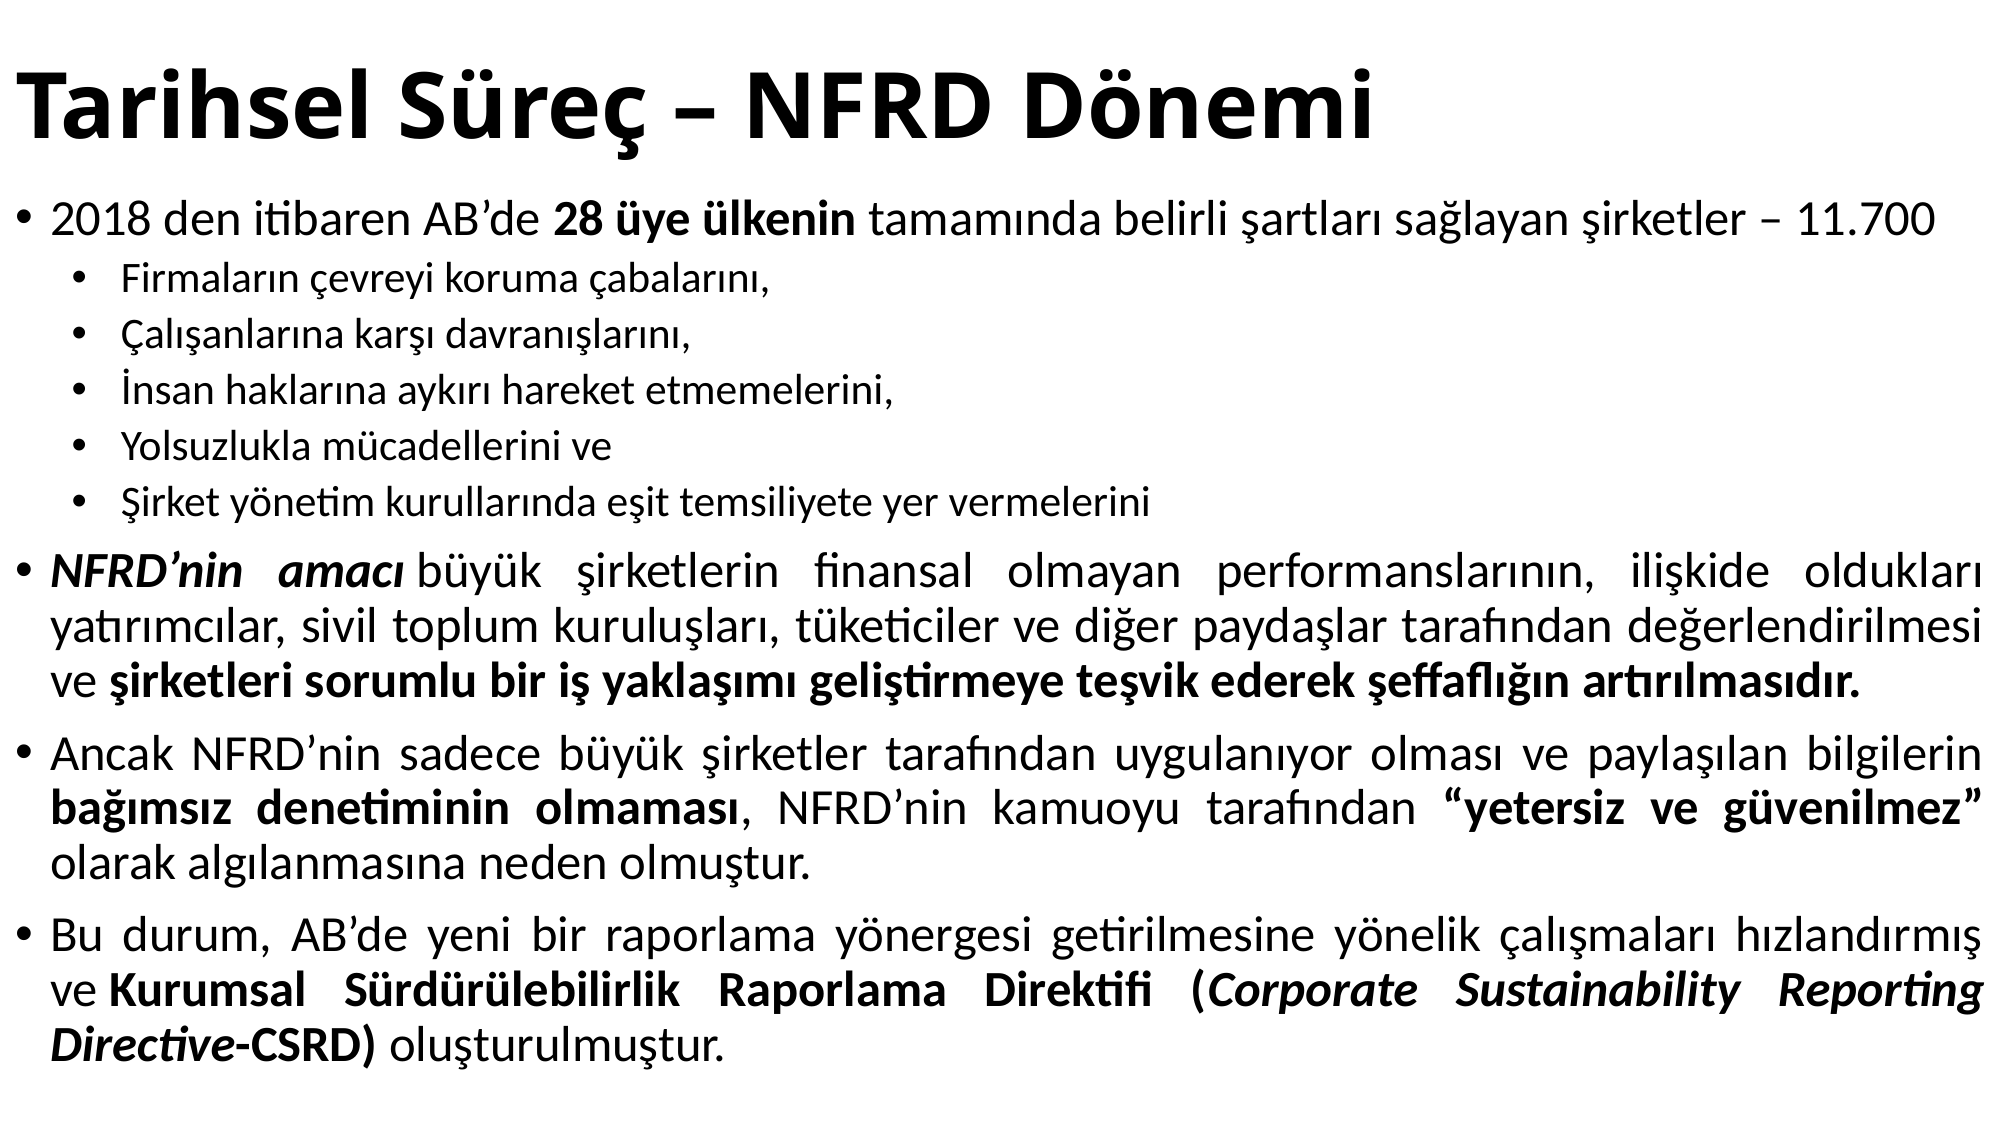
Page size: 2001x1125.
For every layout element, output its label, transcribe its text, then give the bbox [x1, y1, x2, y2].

list 2018 den itibaren AB’de 28 üye ülkenin tamamında belirli şartları sağlayan şirketler – 11.700 Firmaların çevreyi koruma çabalarını, Çalışanlarına karşı davranışlarını, İnsan haklarına aykırı hareket etmemelerini, Yolsuzlukla mücadellerini ve Şirket yönetim kurullarında eşit temsiliyete yer vermelerini NFRD’nin amacı büyük şirketlerin finansal olmayan performanslarının, ilişkide oldukları yatırımcılar, sivil toplum kuruluşları, tüketiciler ve diğer paydaşlar tarafından değerlendirilmesi ve şirketleri sorumlu bir iş yaklaşımı geliştirmeye teşvik ederek şeffaflığın artırılmasıdır. Ancak NFRD’nin sadece büyük şirketler tarafından uygulanıyor olması ve paylaşılan bilgilerin bağımsız denetiminin olmaması, NFRD’nin kamuoyu tarafından “yetersiz ve güvenilmez” olarak algılanmasına neden olmuştur. Bu durum, AB’de yeni bir raporlama yönergesi getirilmesine yönelik çalışmaları hızlandırmış ve Kurumsal Sürdürülebilirlik Raporlama Direktifi (Corporate Sustainability Reporting Directive-CSRD) oluşturulmuştur. [0, 184, 2000, 1125]
title Tarihsel Süreç – NFRD Dönemi [0, 0, 1725, 184]
